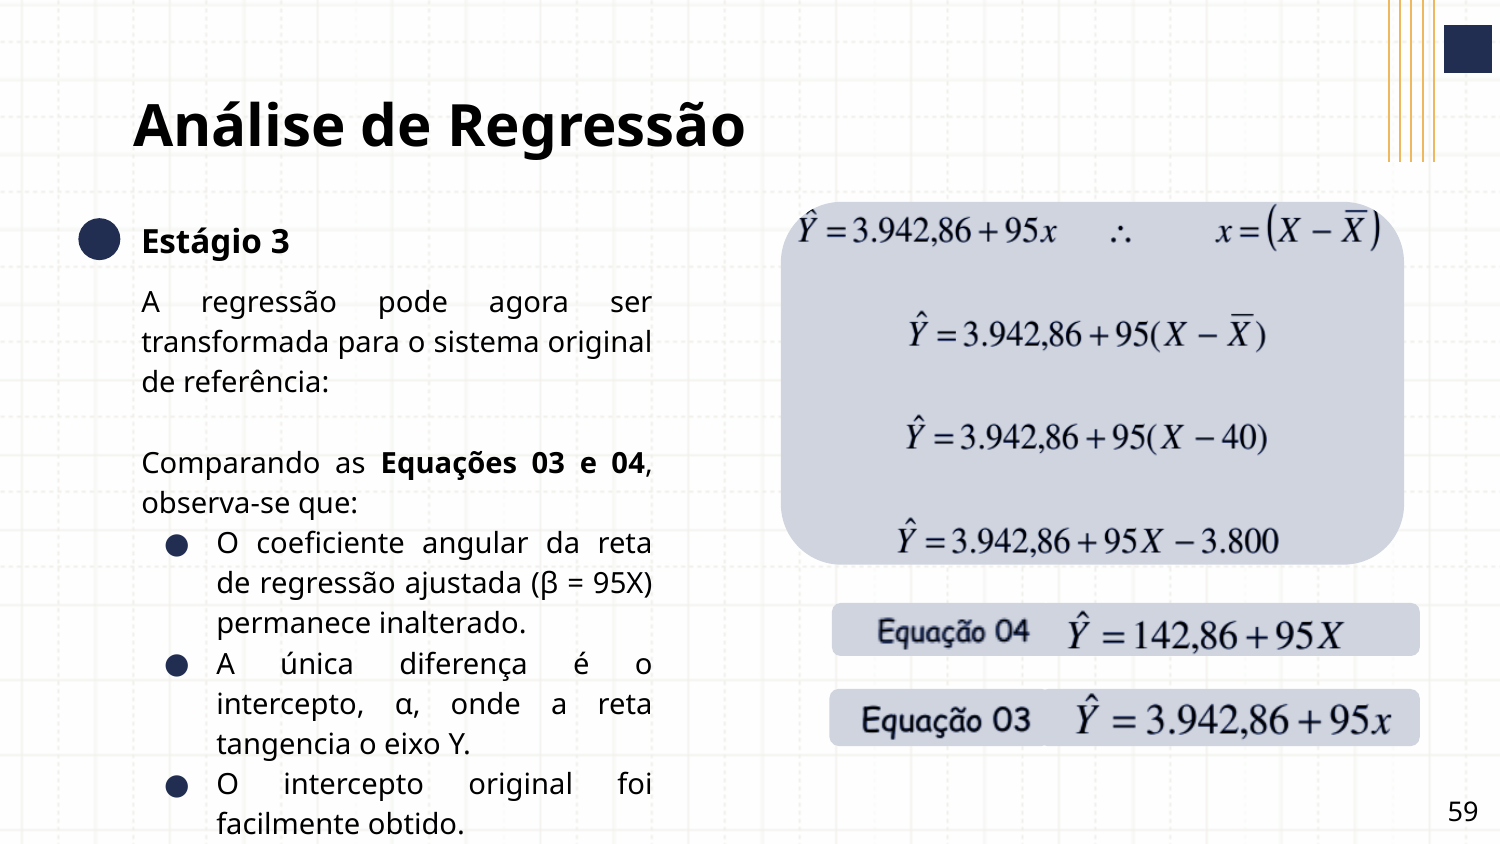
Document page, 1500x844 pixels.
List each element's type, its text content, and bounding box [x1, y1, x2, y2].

picture [780, 201, 1405, 565]
picture [829, 688, 1421, 747]
picture [831, 602, 1421, 657]
title Análise de Regressão [118, 72, 1382, 167]
slide_number ‹#› [1403, 779, 1494, 844]
text_box A regressão pode agora ser transformada para o sistema original de referência: Comparando as Equações 03 e 04, observa-se que: O coeficiente angular da reta de regressão ajustada (β = 95X) permanece inalterado. A única diferença é o intercepto, α, onde a reta tangencia o eixo Y. O intercepto original foi facilmente obtido. [126, 263, 668, 358]
text_box Estágio 3 [126, 201, 604, 263]
text_box [78, 218, 121, 261]
